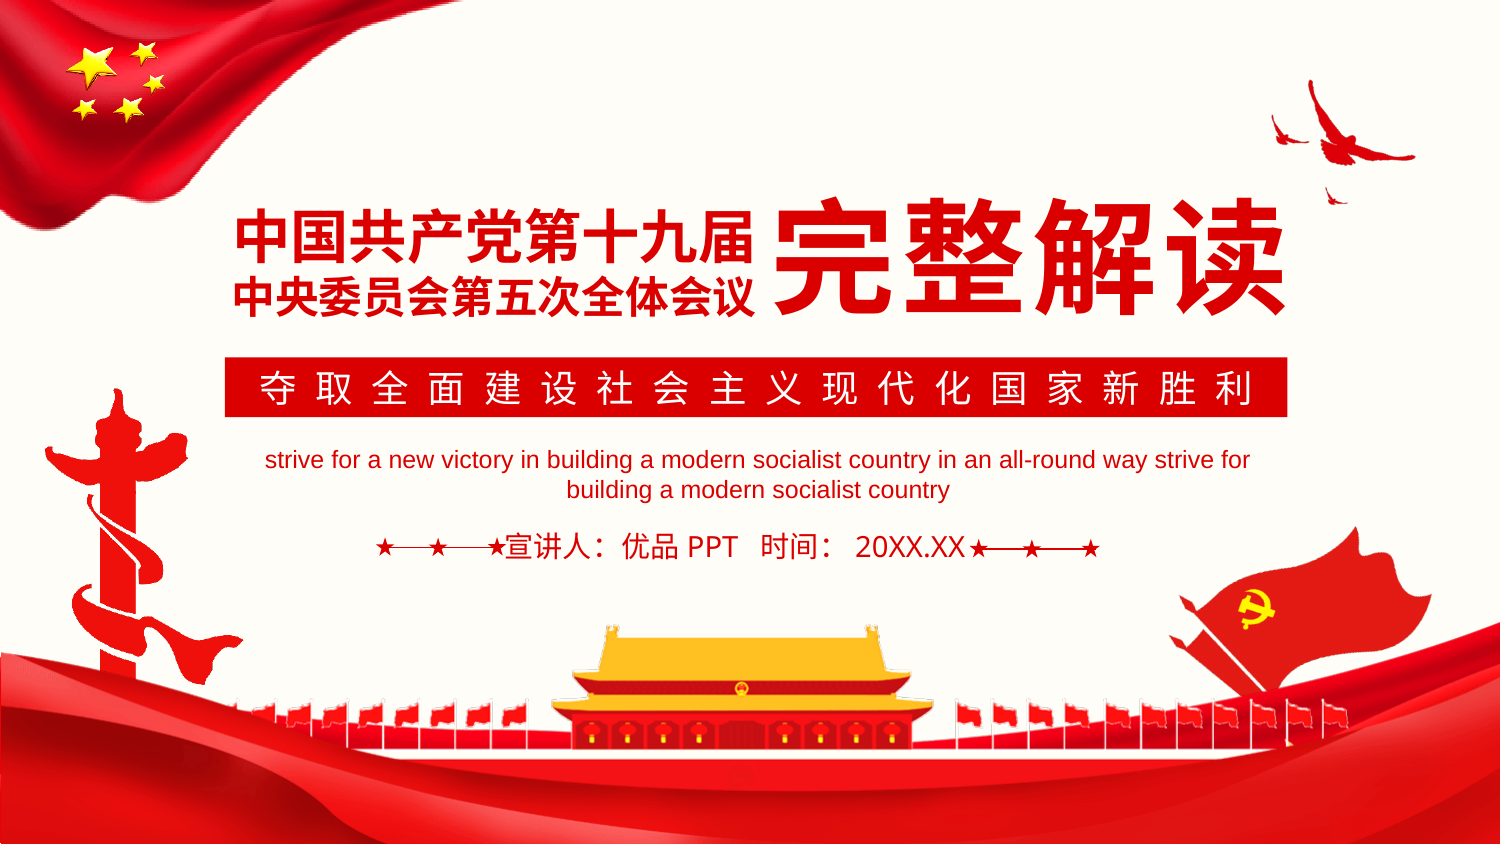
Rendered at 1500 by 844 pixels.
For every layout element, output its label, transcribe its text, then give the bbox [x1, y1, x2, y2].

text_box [190, 171, 1388, 339]
picture [1233, 56, 1432, 211]
text_box strive for a new victory in building a modern socialist country in an all-round way strive for building a modern socialist country [254, 436, 1271, 511]
text_box 夺取全面建设社会主义现代化国家新胜利 [224, 357, 1288, 418]
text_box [0, 0, 487, 244]
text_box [375, 521, 1100, 572]
picture [0, 369, 1500, 844]
